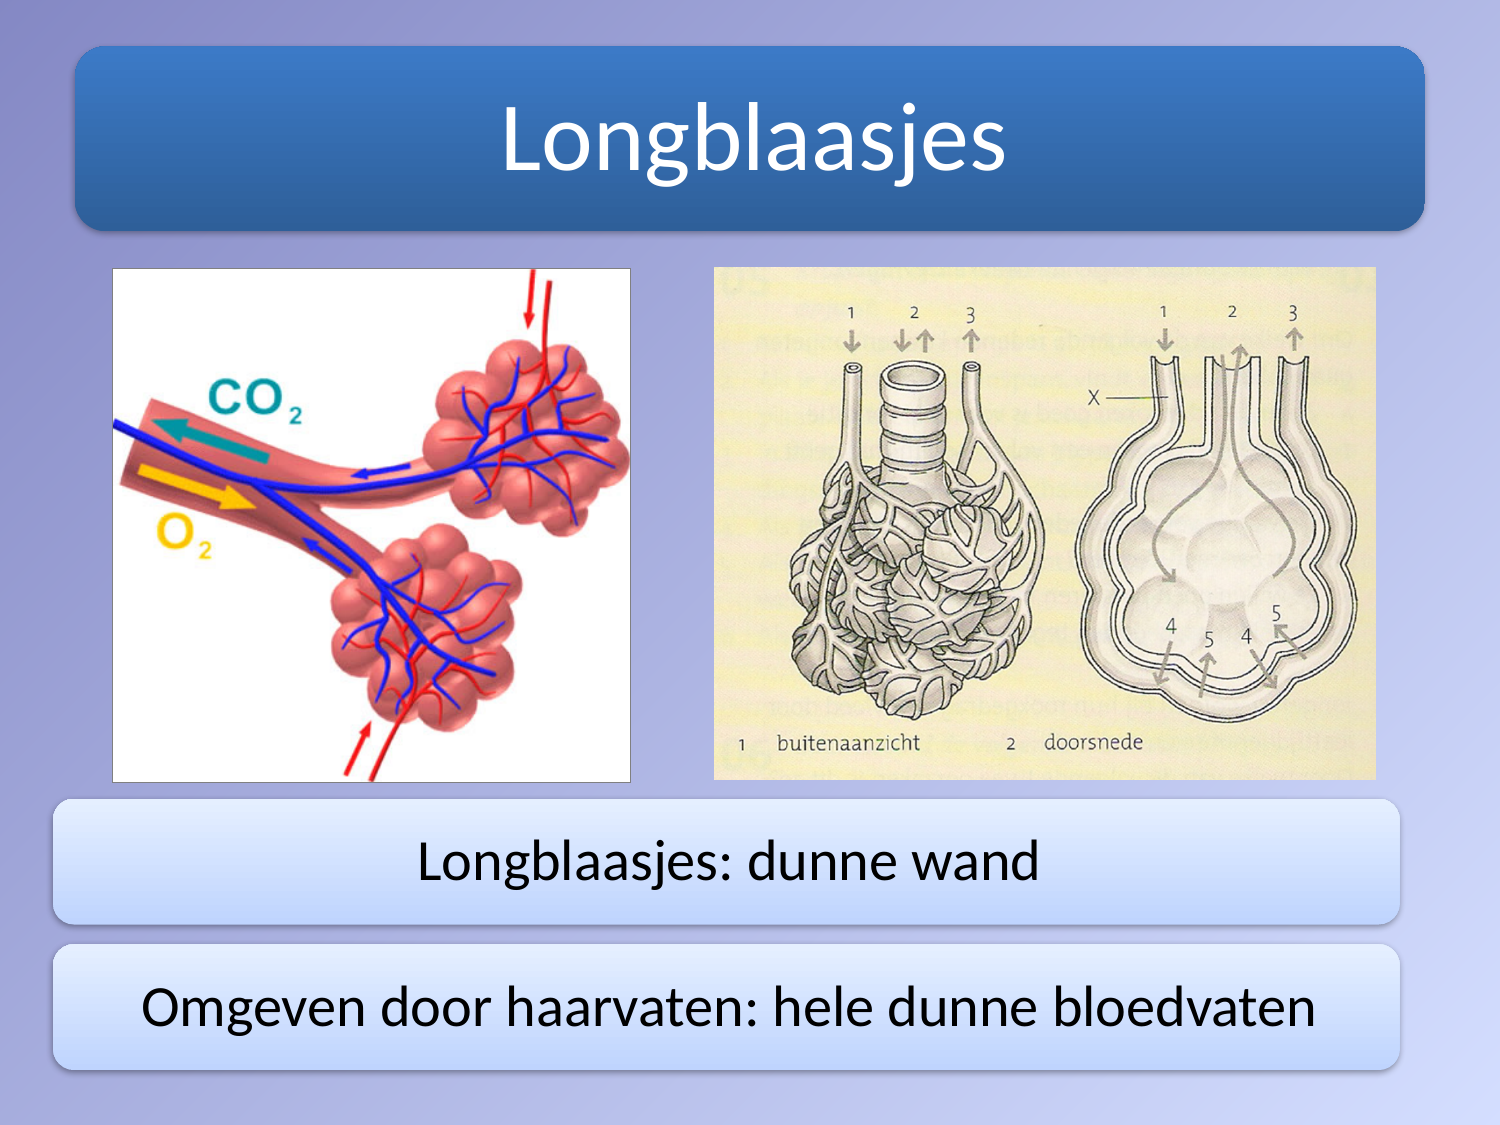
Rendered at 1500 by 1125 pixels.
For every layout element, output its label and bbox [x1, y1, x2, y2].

picture [111, 268, 631, 784]
text_box [74, 44, 1426, 233]
picture [714, 266, 1377, 781]
list [52, 798, 1400, 1071]
